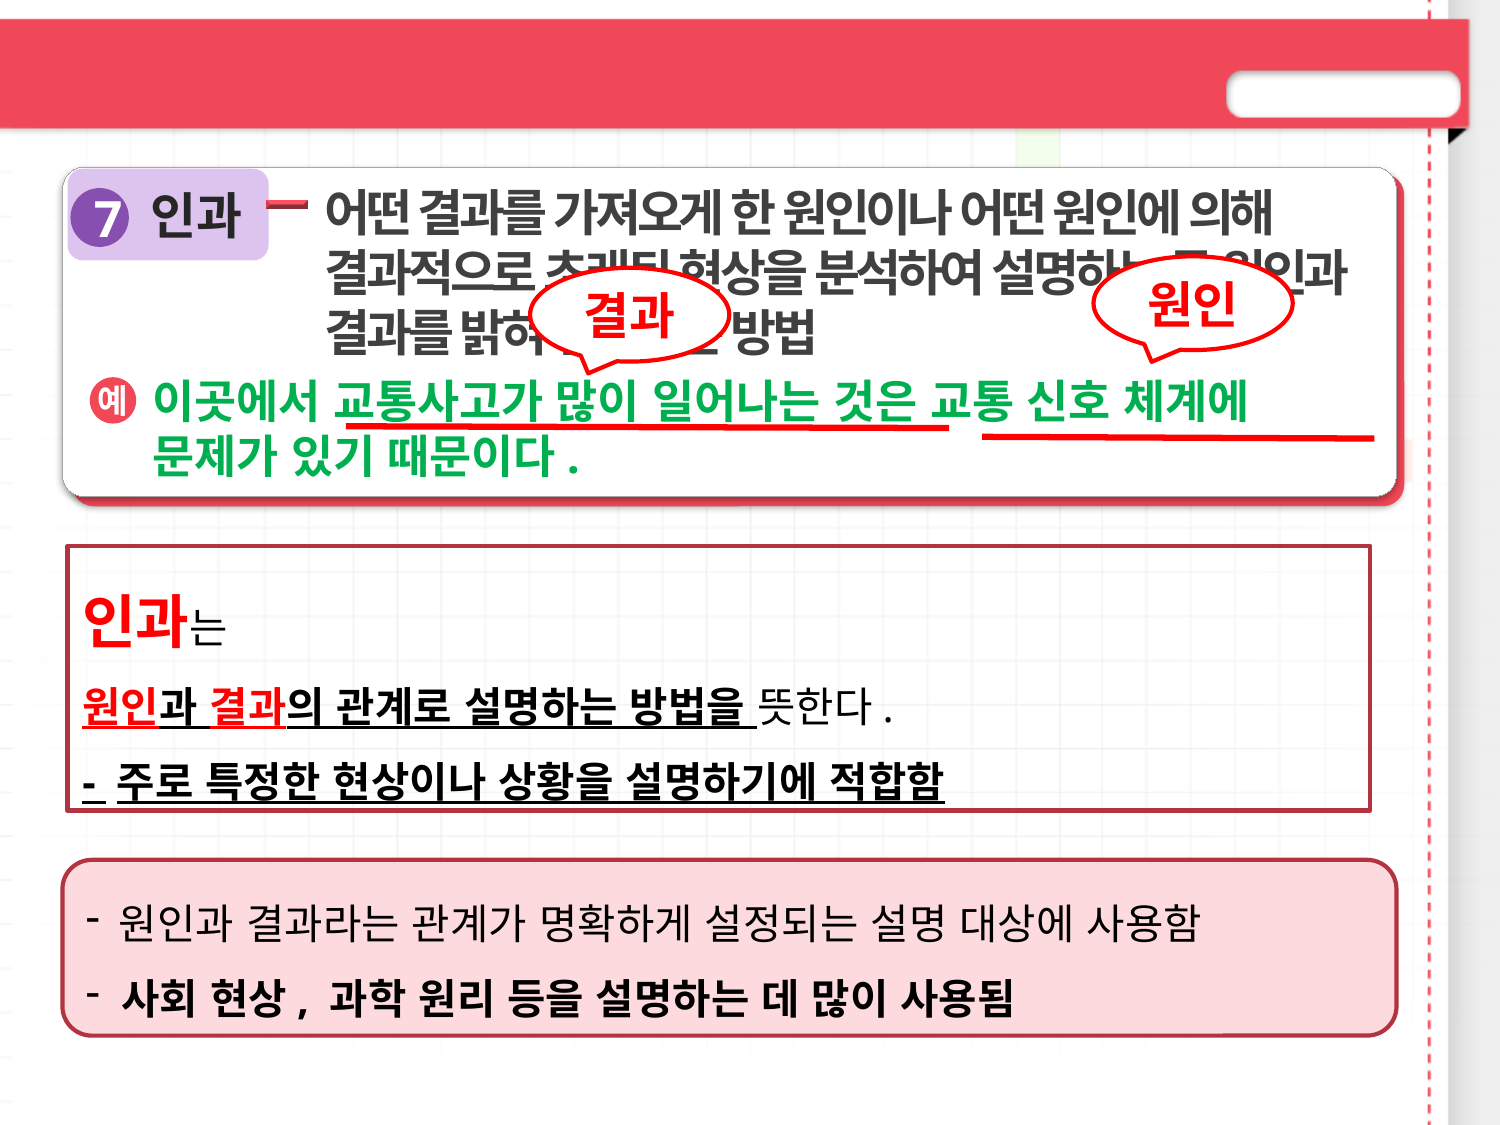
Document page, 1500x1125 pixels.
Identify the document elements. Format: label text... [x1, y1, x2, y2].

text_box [62, 166, 1405, 507]
text_box 인과는 원인과 결과의 관계로 설명하는 방법을 뜻한다. - 주로 특정한 현상이나 상황을 설명하기에 적합함 [65, 544, 1372, 813]
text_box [67, 168, 269, 261]
text_box 원인과 결과라는 관계가 명확하게 설정되는 설명 대상에 사용함 사회 현상, 과학 원리 등을 설명하는 데 많이 사용됨 [60, 857, 1399, 1038]
picture [0, 0, 1500, 1125]
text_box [345, 425, 950, 429]
